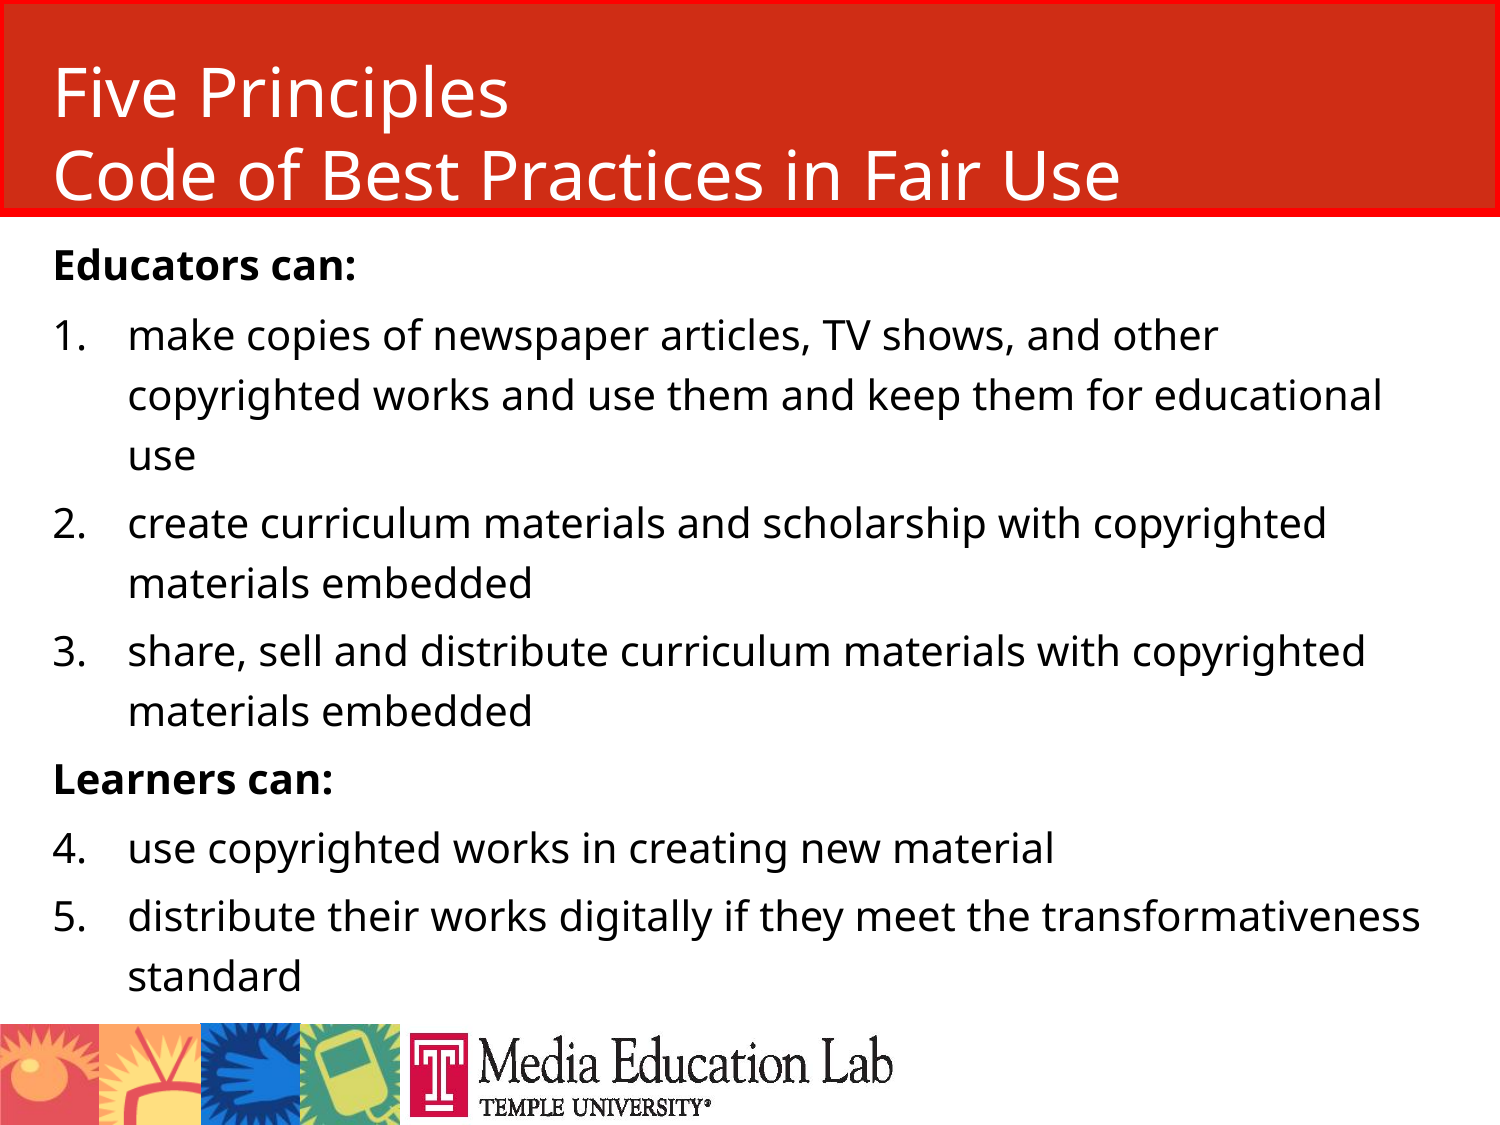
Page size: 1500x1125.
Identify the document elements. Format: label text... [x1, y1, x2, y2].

title Five Principles Code of Best Practices in Fair Use [37, 24, 1500, 238]
picture [0, 1024, 900, 1125]
text_box Educators can: make copies of newspaper articles, TV shows, and other copyrighted works and use them and keep them for educational use create curriculum materials and scholarship with copyrighted materials embedded share, sell and distribute curriculum materials with copyrighted materials embedded Learners can: use copyrighted works in creating new material distribute their works digitally if they meet the transformativeness standard [37, 238, 1475, 1025]
text_box [0, 0, 1500, 217]
